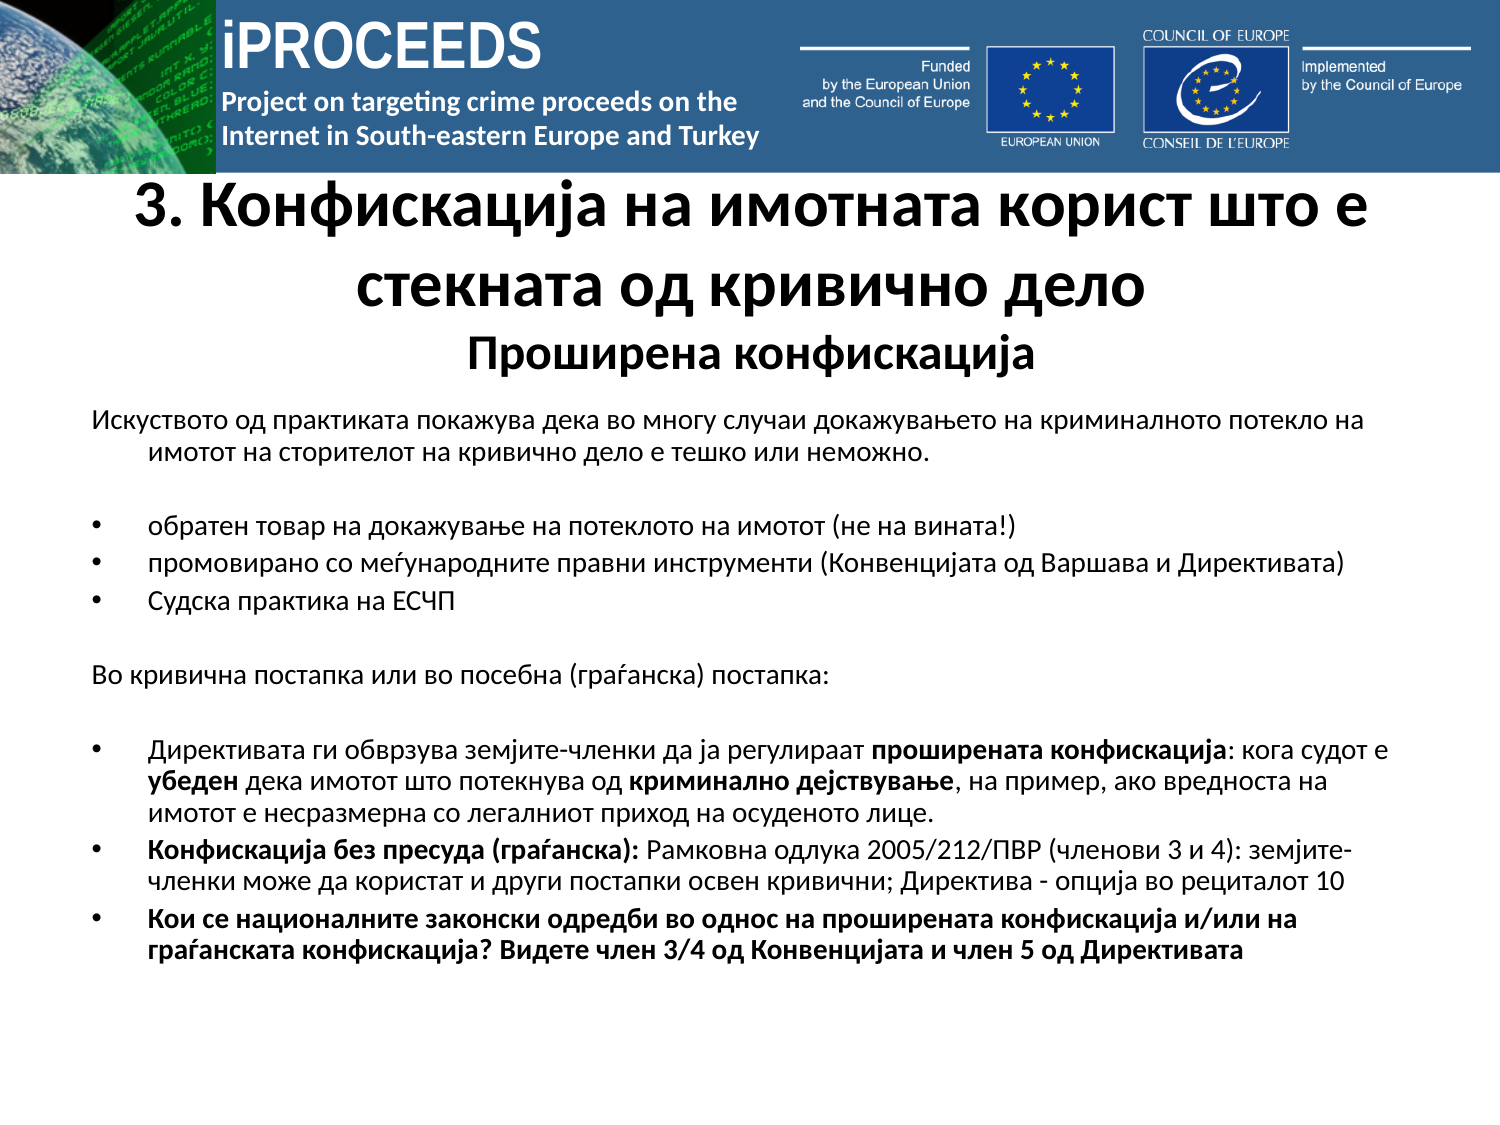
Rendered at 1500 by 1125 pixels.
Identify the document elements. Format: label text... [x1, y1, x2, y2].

picture [800, 30, 1471, 148]
list Искуството од практиката покажува дека во многу случаи докажувањето на криминалното потекло на имотот на сторителот на кривично дело е тешко или неможно. обратен товар на докажување на потеклото на имотот (не на вината!) промовирано со меѓународните правни инструменти (Конвенцијата од Варшава и Директивата) Судска практика на ЕСЧП Во кривична постапка или во посебна (граѓанска) постапка: Директивата ги обврзува земјите-членки да ја регулираат проширената конфискација: кога судот е убеден дека имотот што потекнува од криминално дејствување, на пример, ако вредноста на имотот е несразмерна со легалниот приход на осуденото лице. Конфискација без пресуда (граѓанска): Рамковна одлука 2005/212/ПВР (членови 3 и 4): земјите-членки може да користат и други постапки освен кривични; Директива - опција во рециталот 10 Кои се националните законски одредби во однос на проширената конфискација и/или на граѓанската конфискација? Видете член 3/4 од Конвенцијата и член 5 од Директивата [76, 397, 1427, 1062]
title 3. Конфискација на имотната корист што е стекната од кривично дело Проширена конфискација [76, 199, 1427, 340]
picture [0, 0, 216, 174]
